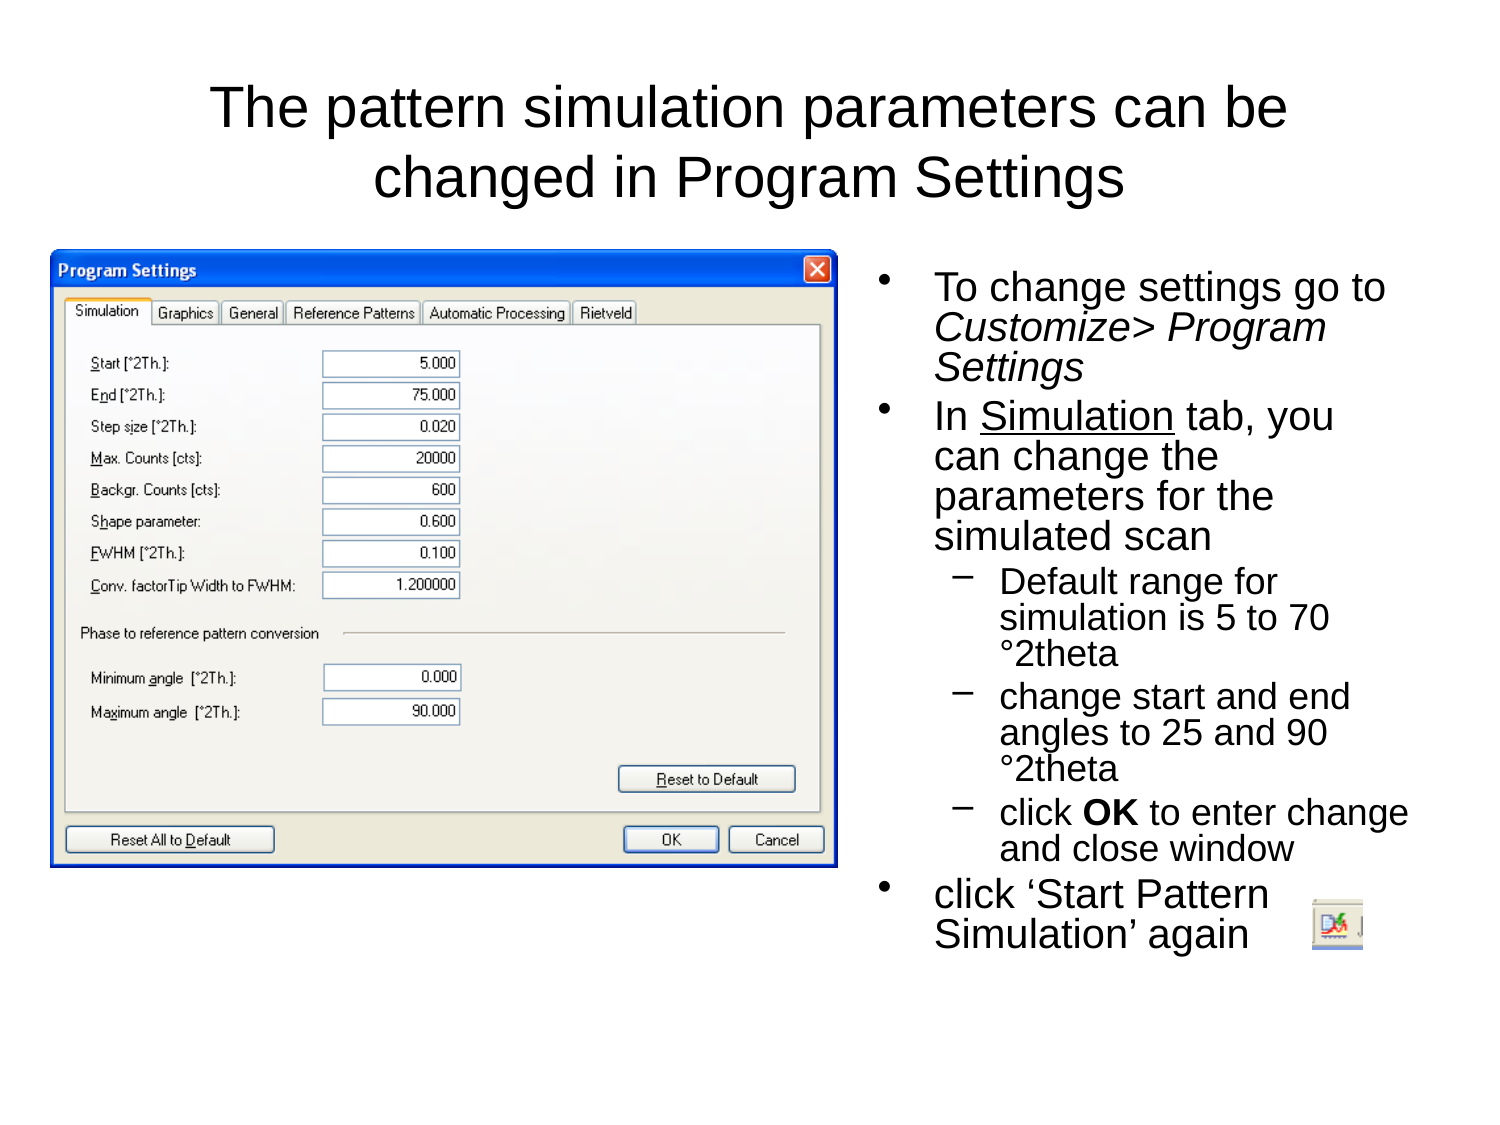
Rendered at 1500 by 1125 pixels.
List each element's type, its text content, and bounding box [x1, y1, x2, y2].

list To change settings go to Customize> Program Settings In Simulation tab, you can change the parameters for the simulated scan Default range for simulation is 5 to 70 °2theta change start and end angles to 25 and 90 °2theta click OK to enter change and close window click ‘Start Pattern Simulation’ again [862, 262, 1425, 1005]
picture [1312, 899, 1363, 951]
title The pattern simulation parameters can be changed in Program Settings [75, 45, 1425, 233]
picture [49, 249, 838, 869]
